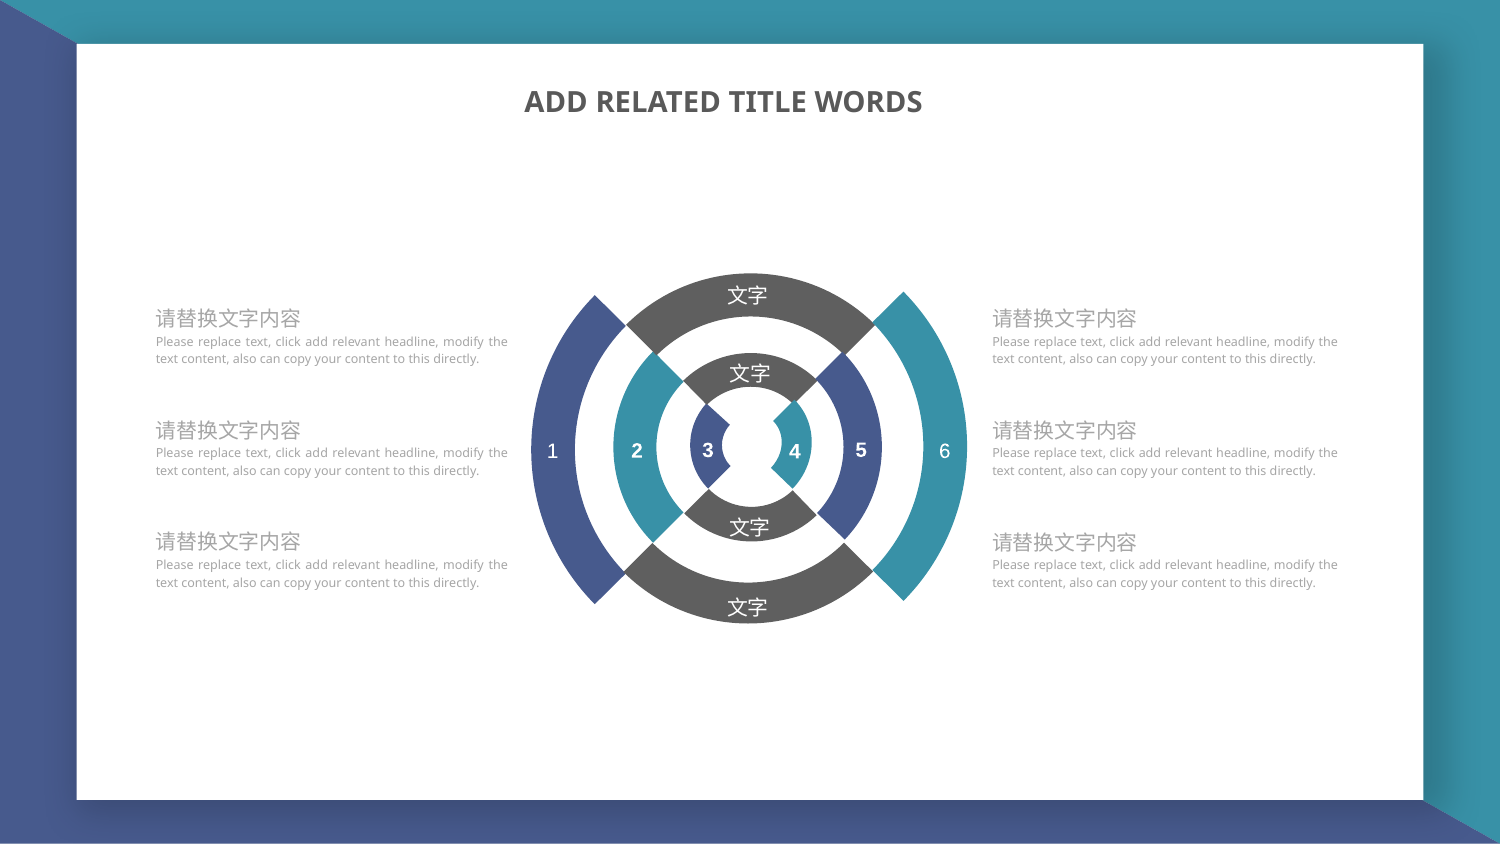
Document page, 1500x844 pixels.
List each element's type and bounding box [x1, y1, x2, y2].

text_box [991, 300, 1338, 608]
text_box [529, 226, 970, 671]
text_box [155, 300, 508, 591]
